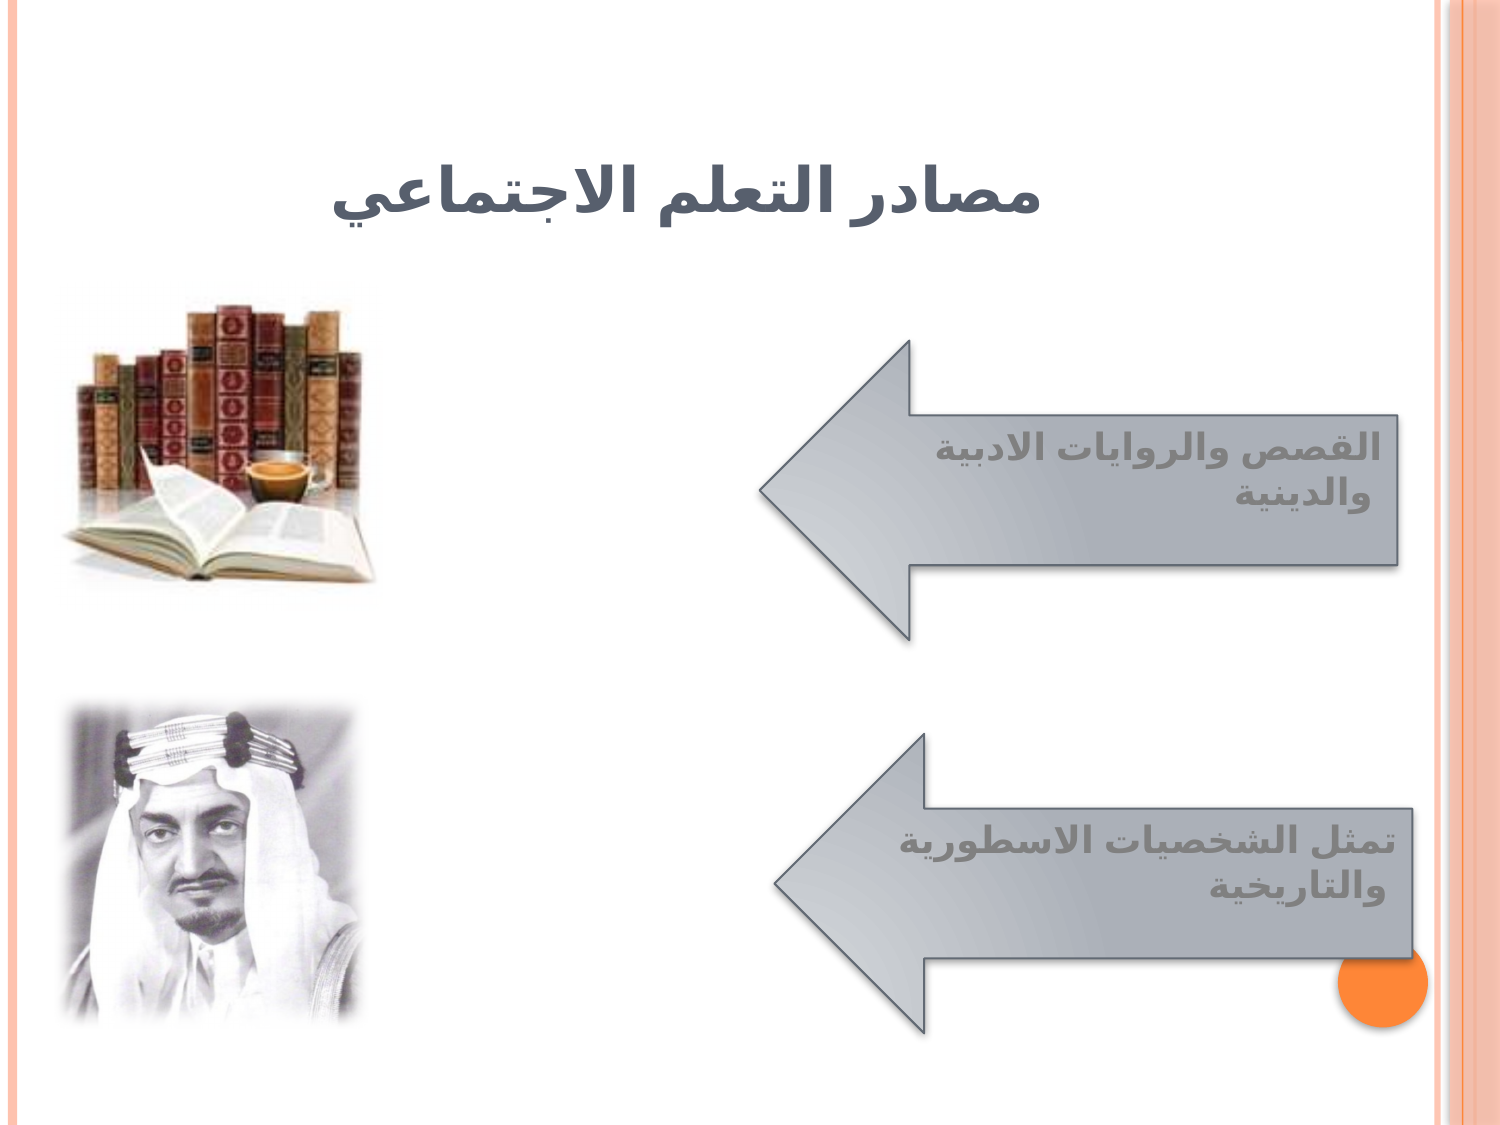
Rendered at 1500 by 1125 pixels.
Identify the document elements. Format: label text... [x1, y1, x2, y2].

text_box القصص والروايات الادبية والدينية [758, 339, 1399, 642]
title مصادر التعلم الاجتماعي [75, 45, 1300, 233]
picture [52, 691, 371, 1031]
text_box تمثل الشخصيات الاسطورية والتاريخية [773, 732, 1414, 1035]
picture [52, 279, 385, 612]
